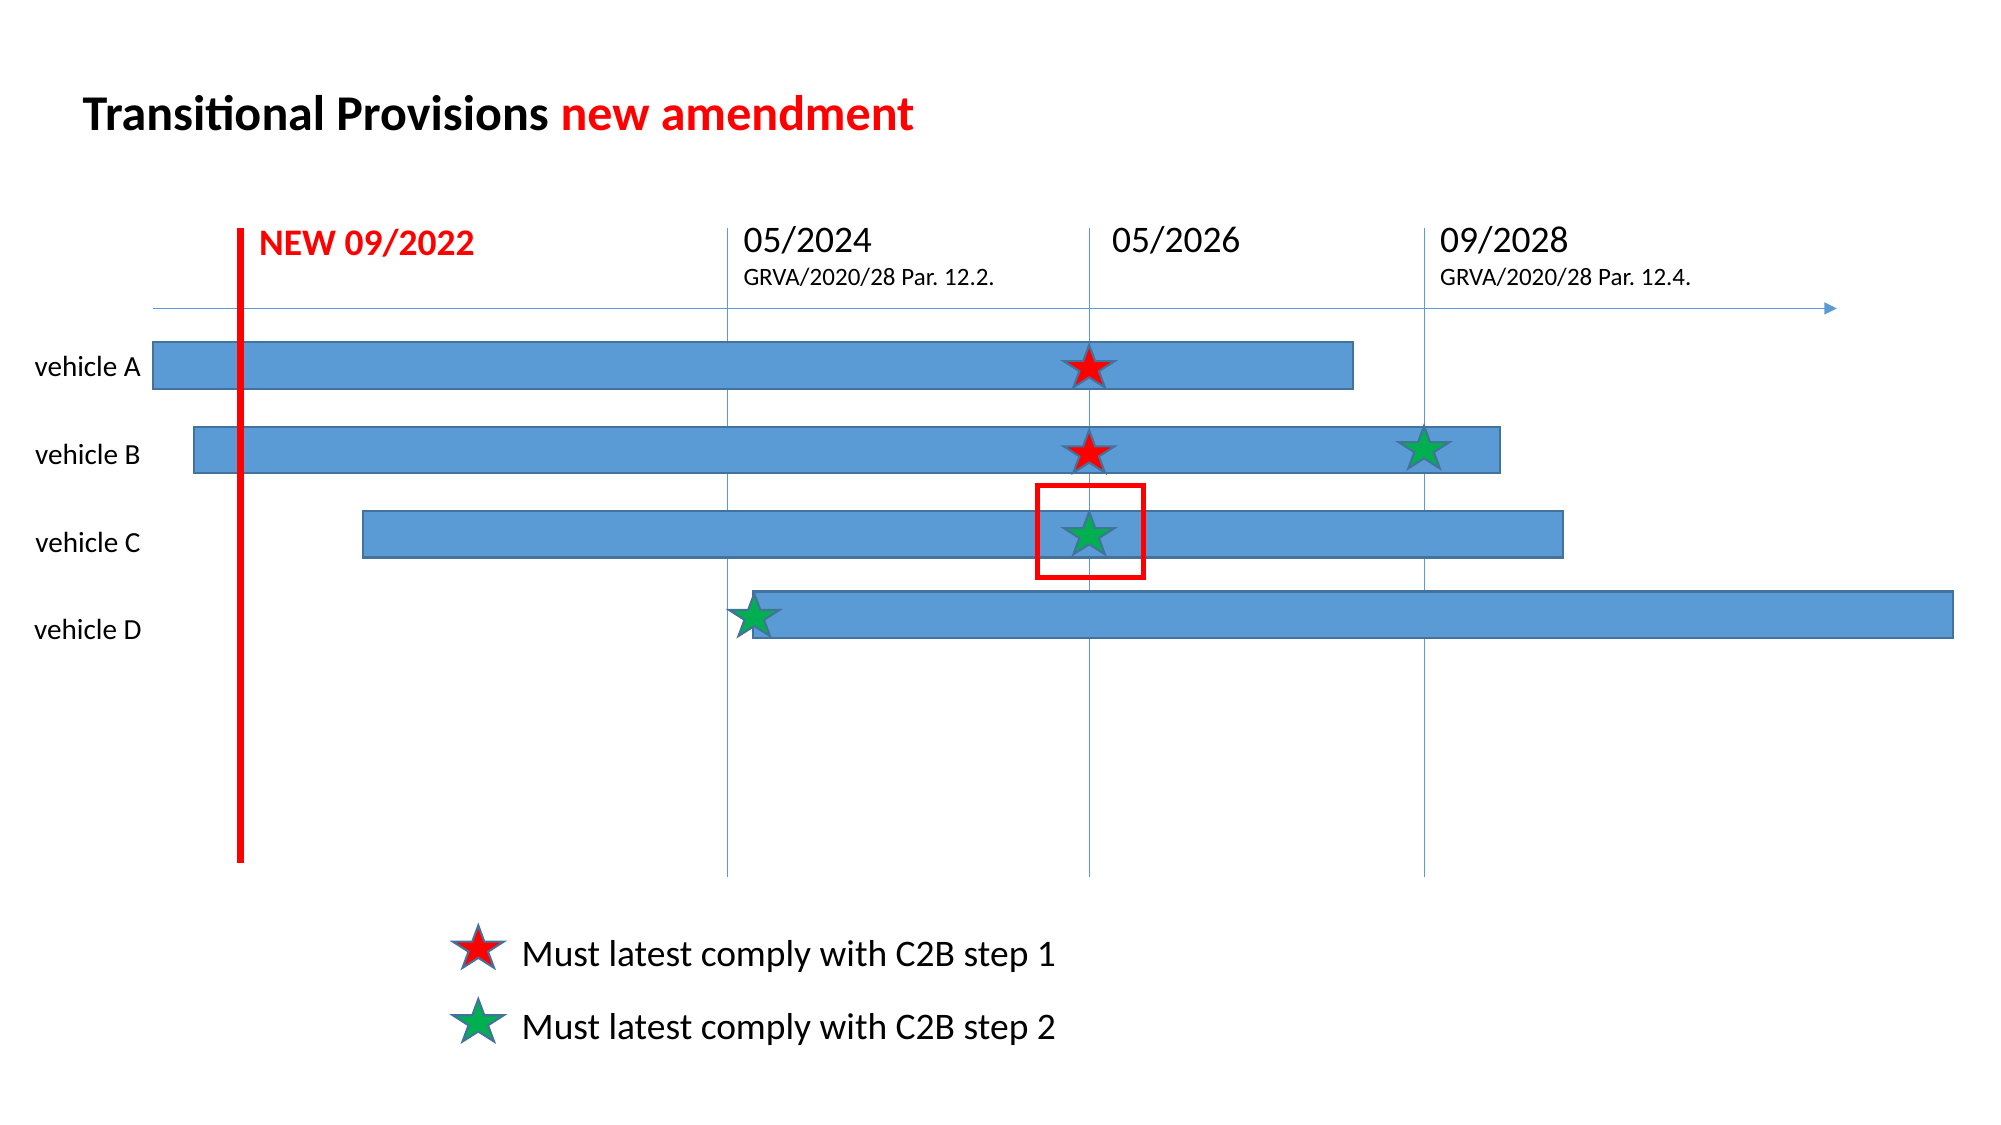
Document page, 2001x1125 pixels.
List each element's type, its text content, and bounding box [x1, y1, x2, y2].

text_box [1425, 426, 1501, 474]
text_box [1425, 510, 1564, 559]
text_box [1060, 427, 1089, 476]
text_box [1425, 590, 1954, 639]
text_box [752, 628, 771, 639]
text_box [1090, 344, 1119, 390]
text_box [755, 590, 1089, 639]
text_box vehicle A [19, 340, 157, 390]
text_box [728, 590, 784, 639]
text_box [244, 341, 727, 390]
text_box [449, 922, 506, 971]
text_box [1036, 485, 1089, 578]
text_box NEW 09/2022 [244, 210, 490, 271]
text_box vehicle C [20, 515, 156, 566]
text_box [244, 426, 727, 474]
text_box [193, 426, 237, 474]
text_box [362, 510, 727, 559]
text_box Must latest comply with C2B step 1 [506, 921, 1072, 981]
text_box [728, 510, 1036, 559]
text_box 09/2028 GRVA/2020/28 Par. 12.4. [1425, 207, 1707, 298]
text_box Must latest comply with C2B step 2 [506, 994, 1072, 1055]
text_box [1144, 510, 1423, 559]
text_box vehicle D [19, 602, 157, 653]
text_box [1395, 425, 1423, 471]
text_box 05/2026 [1097, 207, 1256, 298]
text_box [157, 341, 237, 390]
text_box [728, 341, 1089, 390]
text_box Transitional Provisions new amendment [68, 73, 941, 149]
text_box [728, 426, 1089, 474]
text_box vehicle B [20, 428, 156, 479]
text_box [1060, 342, 1089, 390]
text_box [1090, 485, 1144, 578]
text_box [1090, 429, 1119, 476]
text_box [1090, 426, 1423, 474]
text_box [1090, 341, 1354, 390]
text_box [1425, 425, 1454, 471]
text_box 05/2024 GRVA/2020/28 Par. 12.2. [728, 207, 1011, 298]
text_box [1090, 590, 1423, 639]
text_box [449, 996, 506, 1045]
